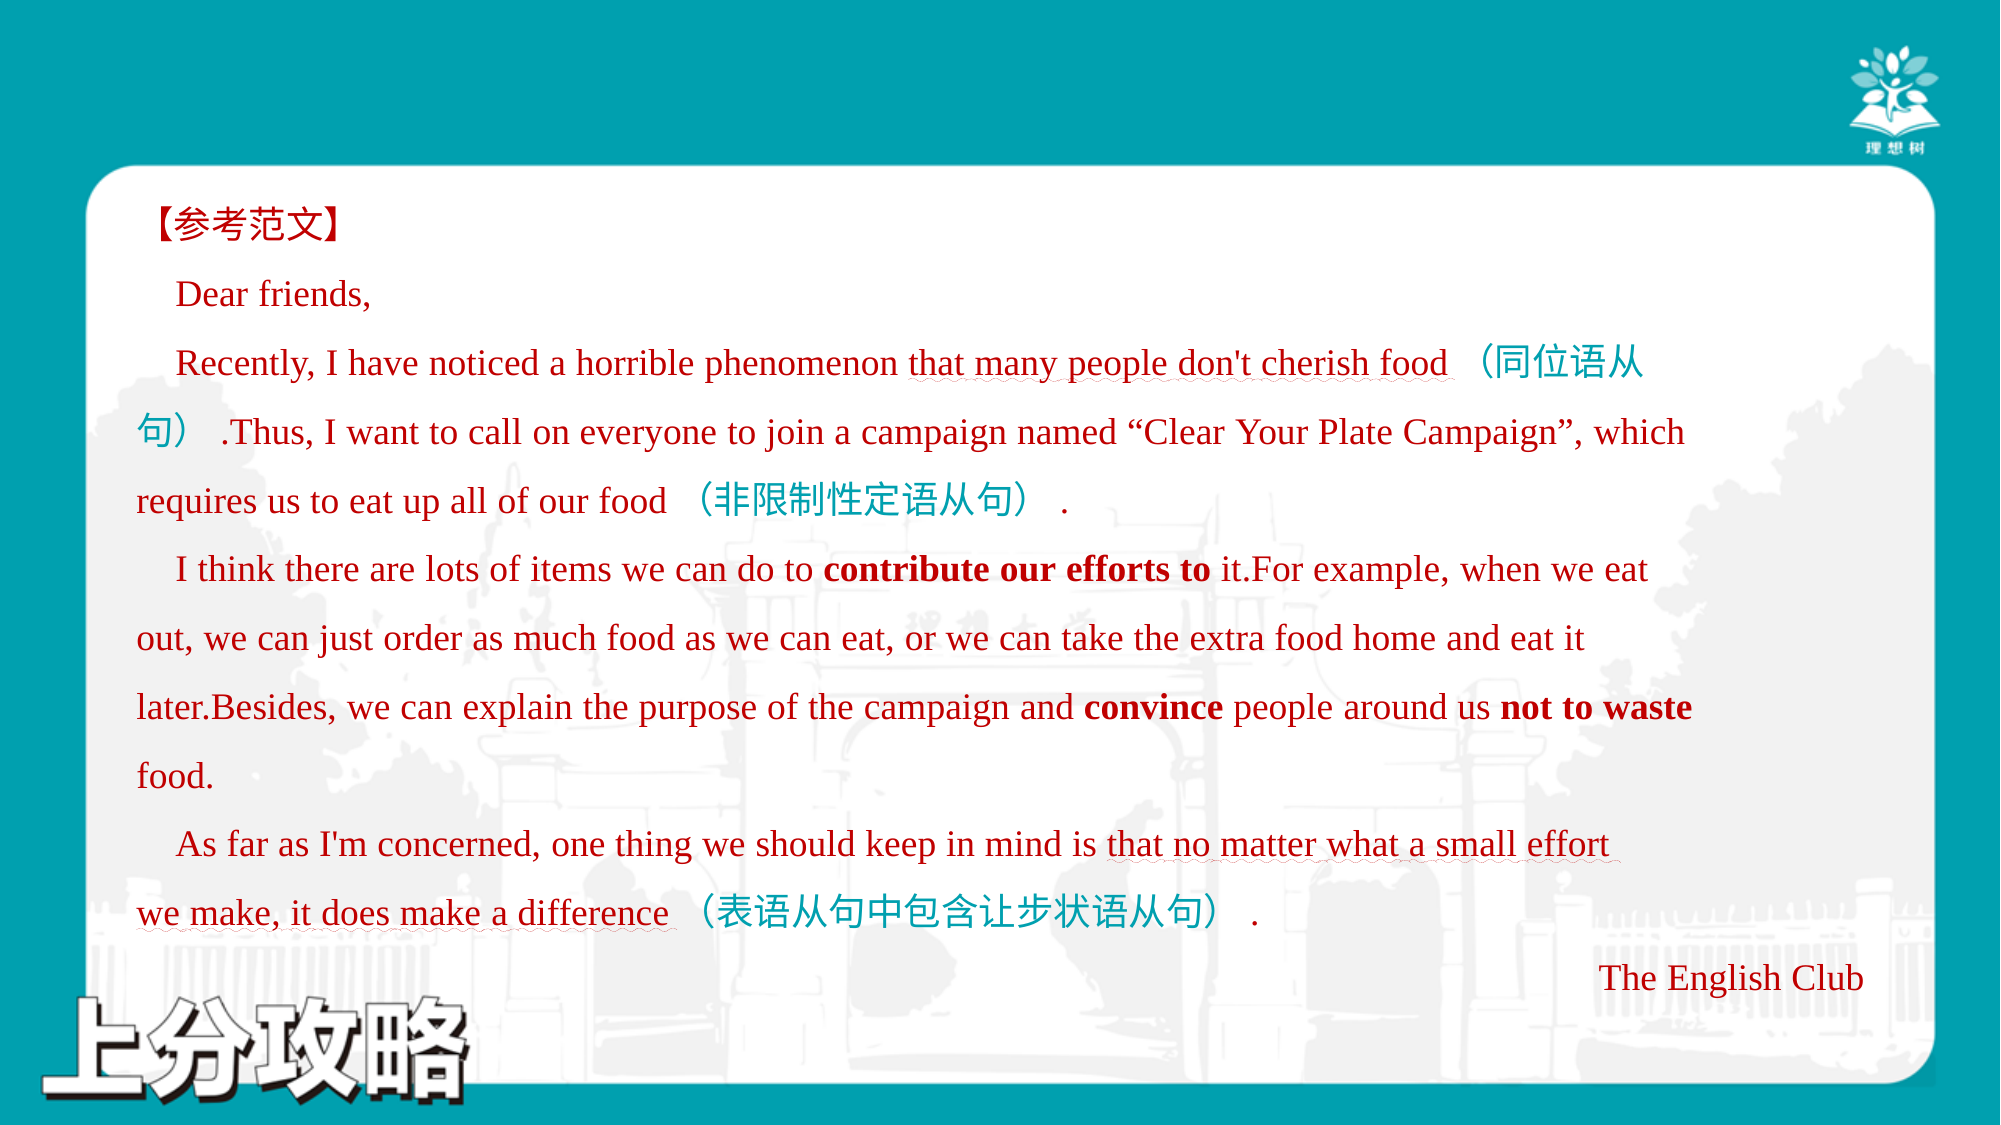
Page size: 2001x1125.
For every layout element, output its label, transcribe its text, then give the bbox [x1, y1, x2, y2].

text_box 【参考范文】 Dear friends, Recently, I have noticed a horrible phenomenon that many people don't cherish food（同位语从 句）.Thus, I want to call on everyone to join a campaign named “Clear Your Plate Campaign”, which requires us to eat up all of our food（非限制性定语从句）. I think there are lots of items we can do to contribute our efforts to it.For example, when we eat out, we can just order as much food as we can eat, or we can take the extra food home and eat it later.Besides, we can explain the purpose of the campaign and convince people around us not to waste food. As far as I'm concerned, one thing we should keep in mind is that no matter what a small effort we make, it does make a difference（表语从句中包含让步状语从句）. The English Club [136, 176, 1865, 991]
picture [0, 0, 2000, 1125]
